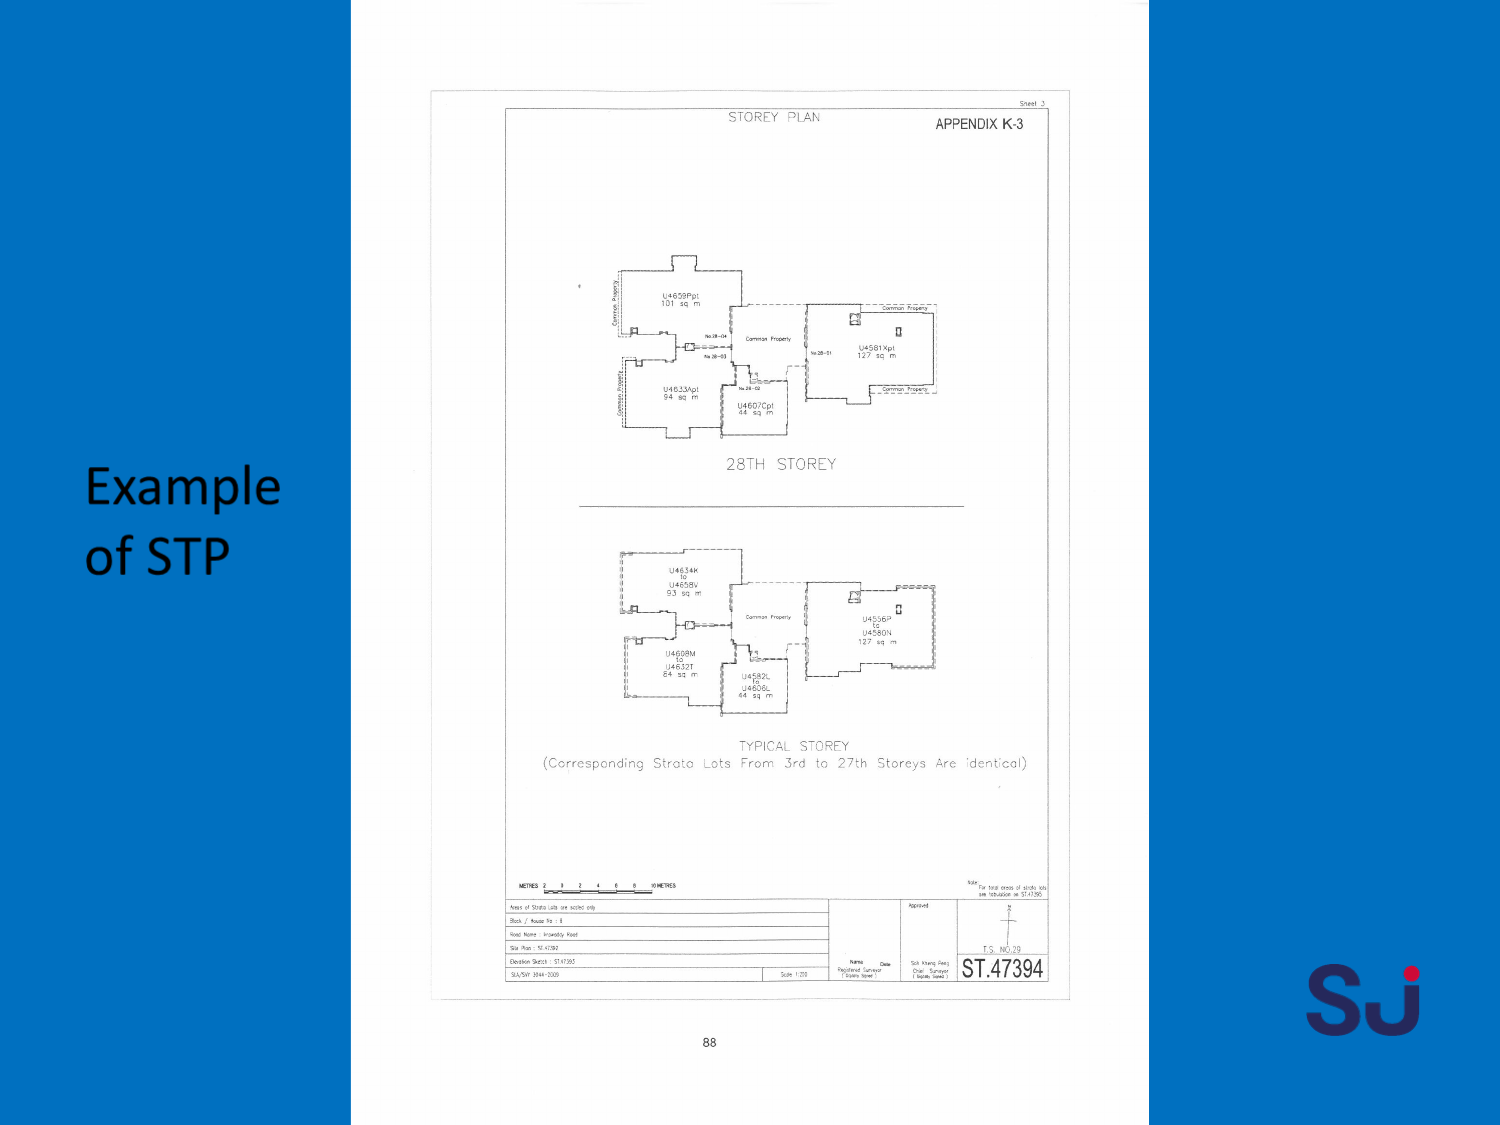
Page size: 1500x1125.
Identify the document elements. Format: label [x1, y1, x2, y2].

picture [1304, 963, 1421, 1037]
picture [350, 0, 1150, 1125]
picture [48, 432, 342, 626]
